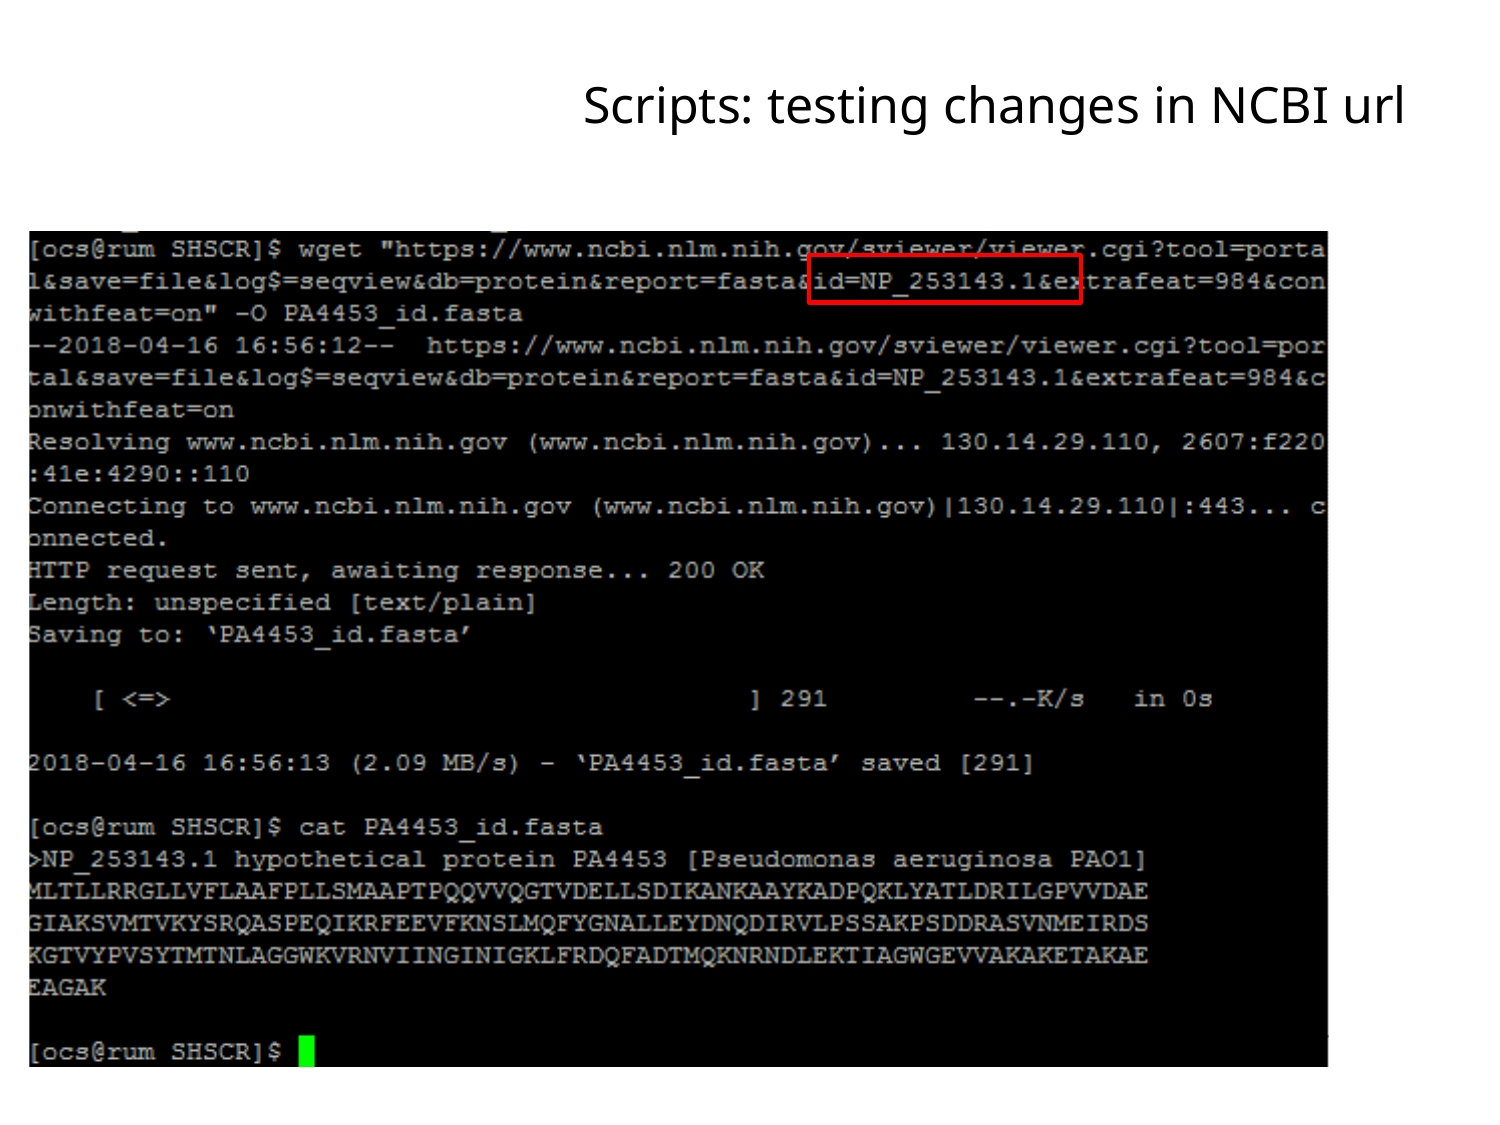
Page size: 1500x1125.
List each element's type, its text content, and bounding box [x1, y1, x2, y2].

text_box Scripts: testing changes in NCBI url [568, 65, 1423, 141]
picture [29, 231, 1329, 1067]
